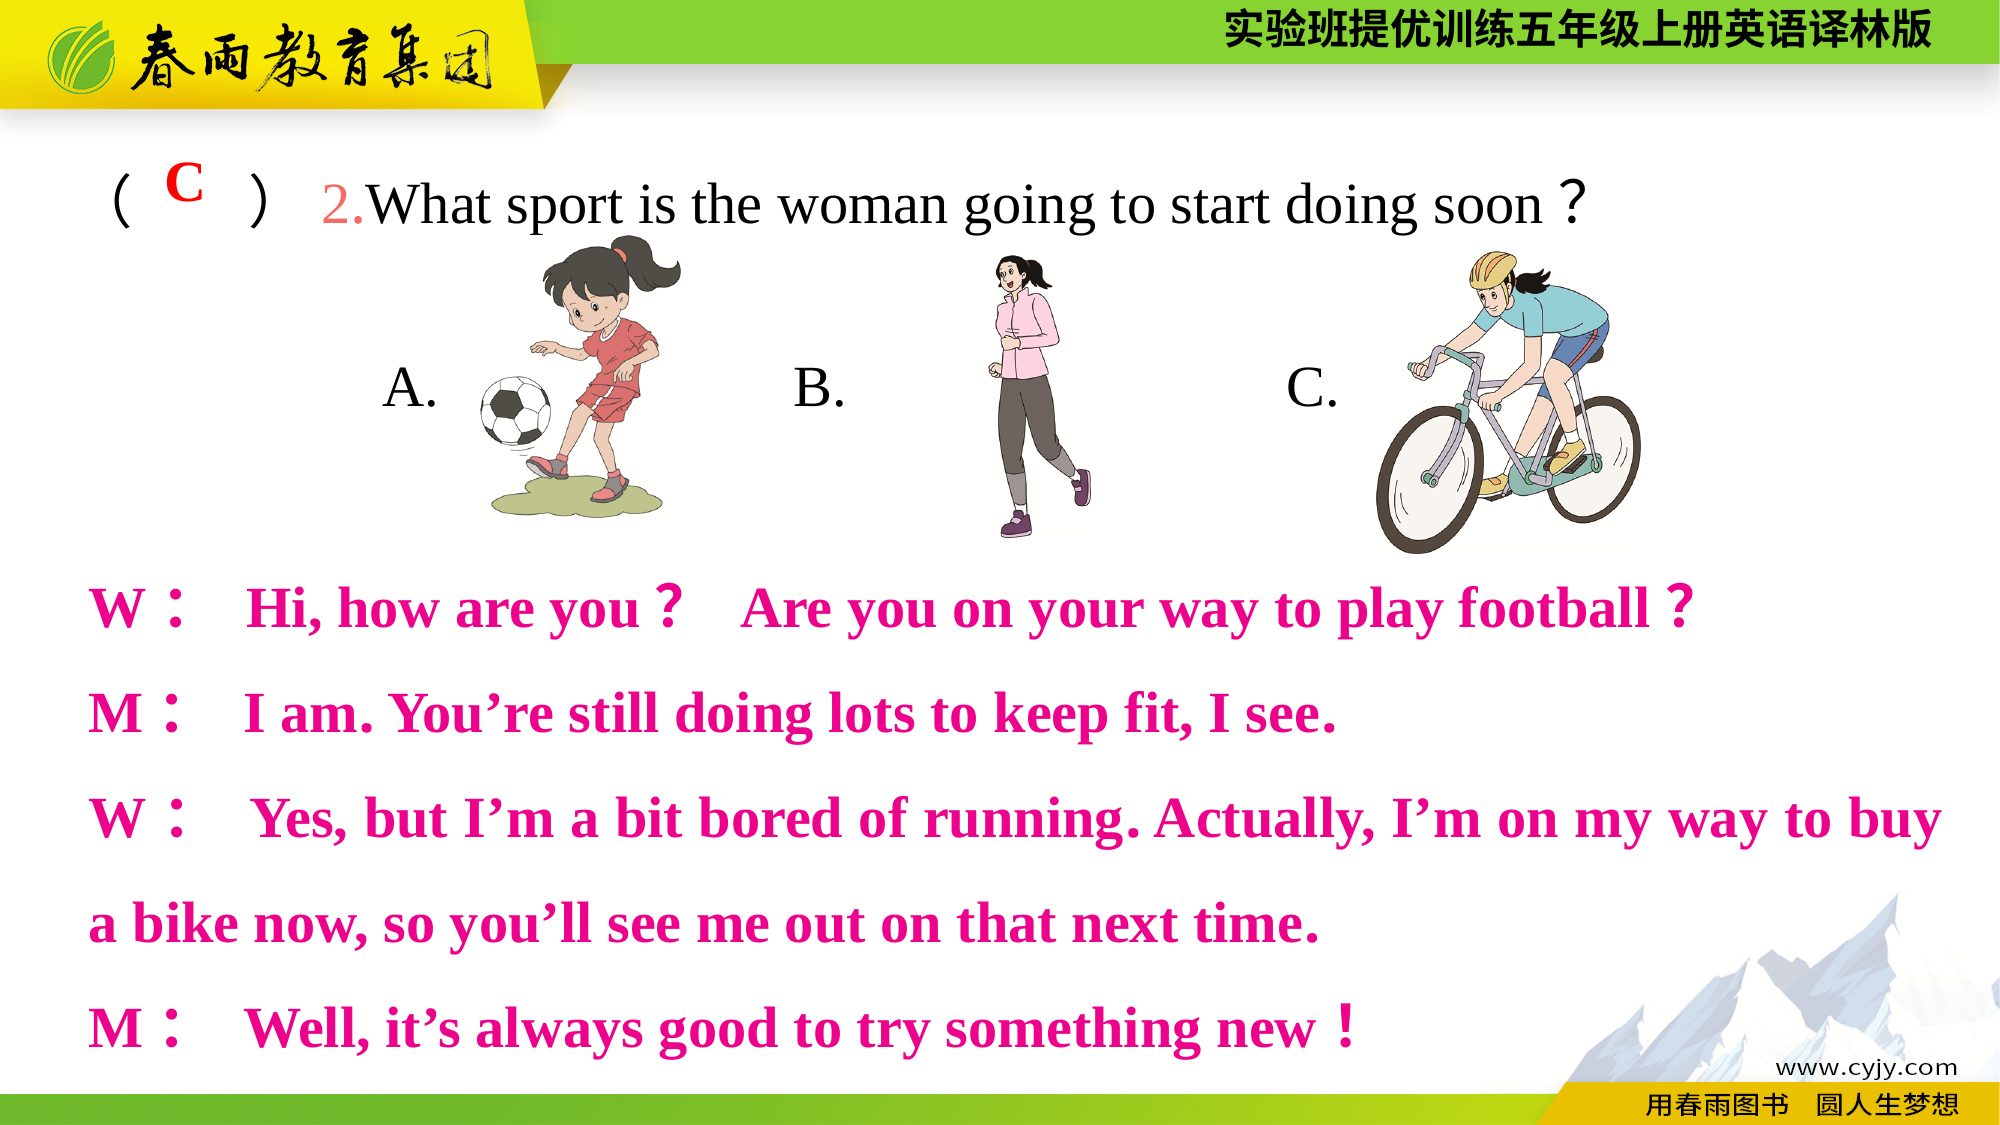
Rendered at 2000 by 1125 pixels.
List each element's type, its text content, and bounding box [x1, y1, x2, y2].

text_box A. B. C. [1096, 340, 1370, 426]
text_box C [149, 135, 222, 221]
text_box A. B. C. [368, 340, 474, 426]
picture [0, 0, 2000, 1125]
text_box A. B. C. [686, 340, 982, 426]
list （ ）2.What sport is the woman going to start doing soon？ [59, 122, 1944, 231]
text_box W： Hi, how are you？ Are you on your way to play football？ M： I am. You’re still doing lots to keep fit, I see. W： Yes, but I’m a bit bored of running. Actually, I’m on my way to buy a bike now, so you’ll see me out on that next time. M： Well, it’s always good to try something new！ [73, 527, 1959, 1067]
